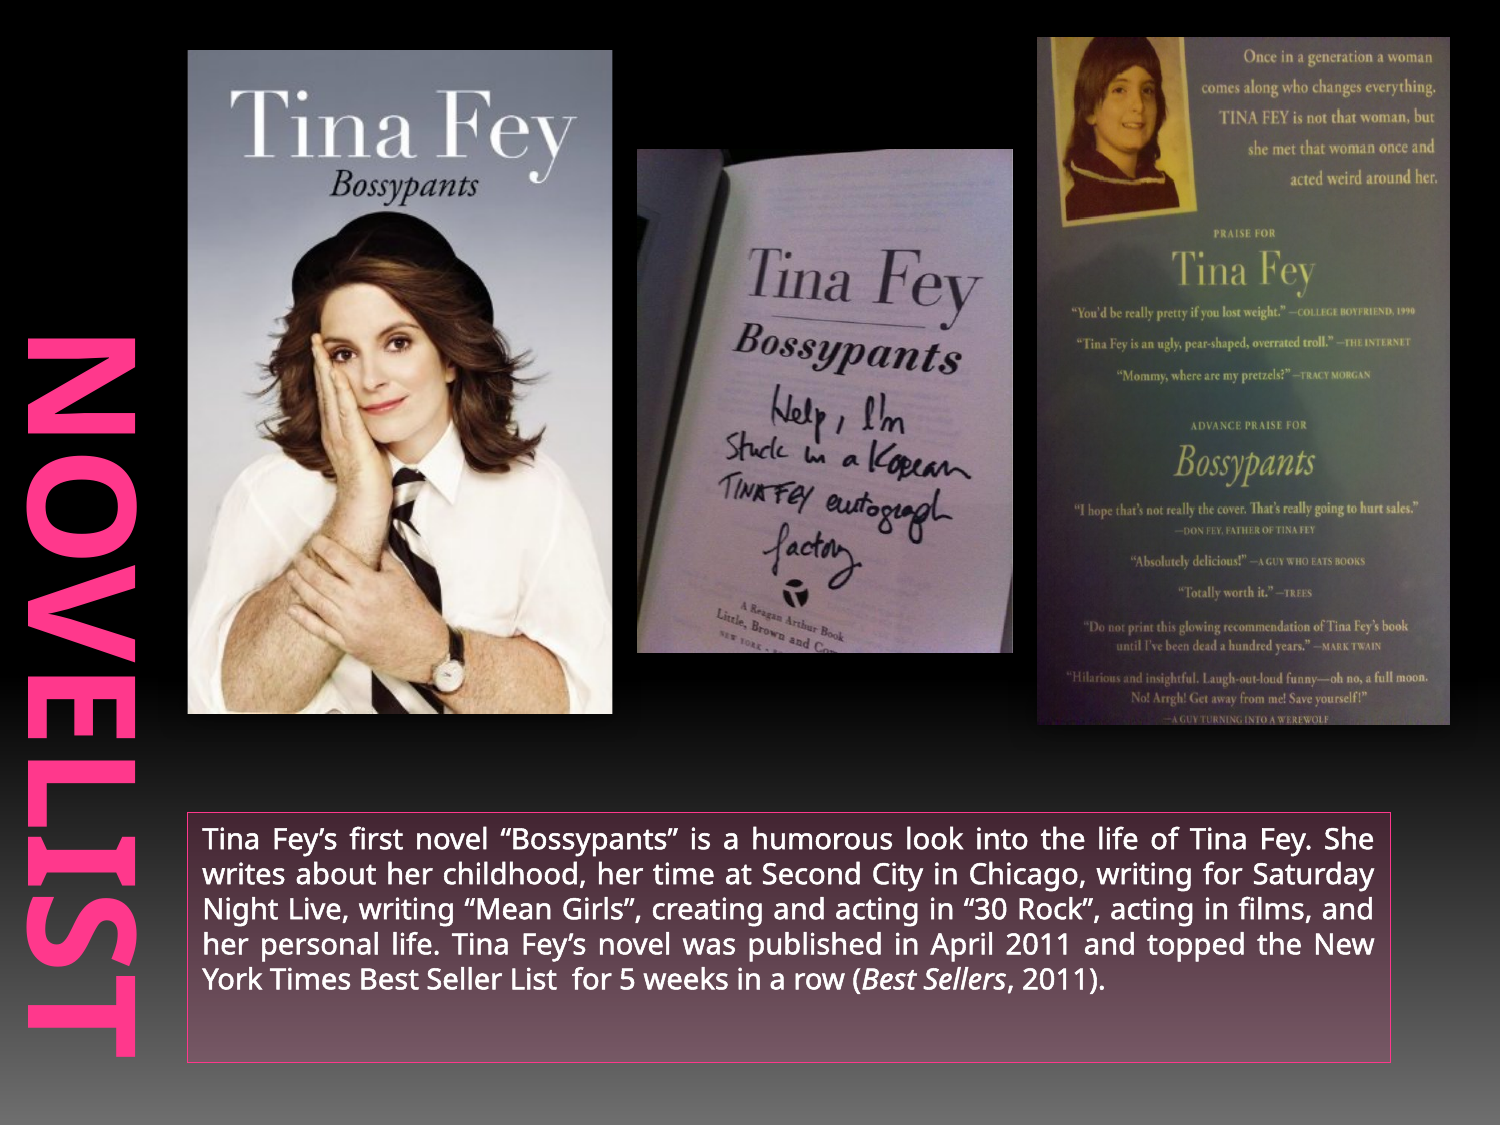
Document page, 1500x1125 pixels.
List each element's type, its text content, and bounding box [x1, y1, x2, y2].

list Tina Fey’s first novel “Bossypants” is a humorous look into the life of Tina Fey. She writes about her childhood, her time at Second City in Chicago, writing for Saturday Night Live, writing “Mean Girls”, creating and acting in “30 Rock”, acting in films, and her personal life. Tina Fey’s novel was published in April 2011 and topped the New York Times Best Seller List for 5 weeks in a row (Best Sellers, 2011). [187, 812, 1391, 1063]
picture [187, 49, 613, 715]
title NOVELIST [36, 24, 186, 1075]
picture [1037, 37, 1451, 726]
picture [637, 149, 1013, 653]
